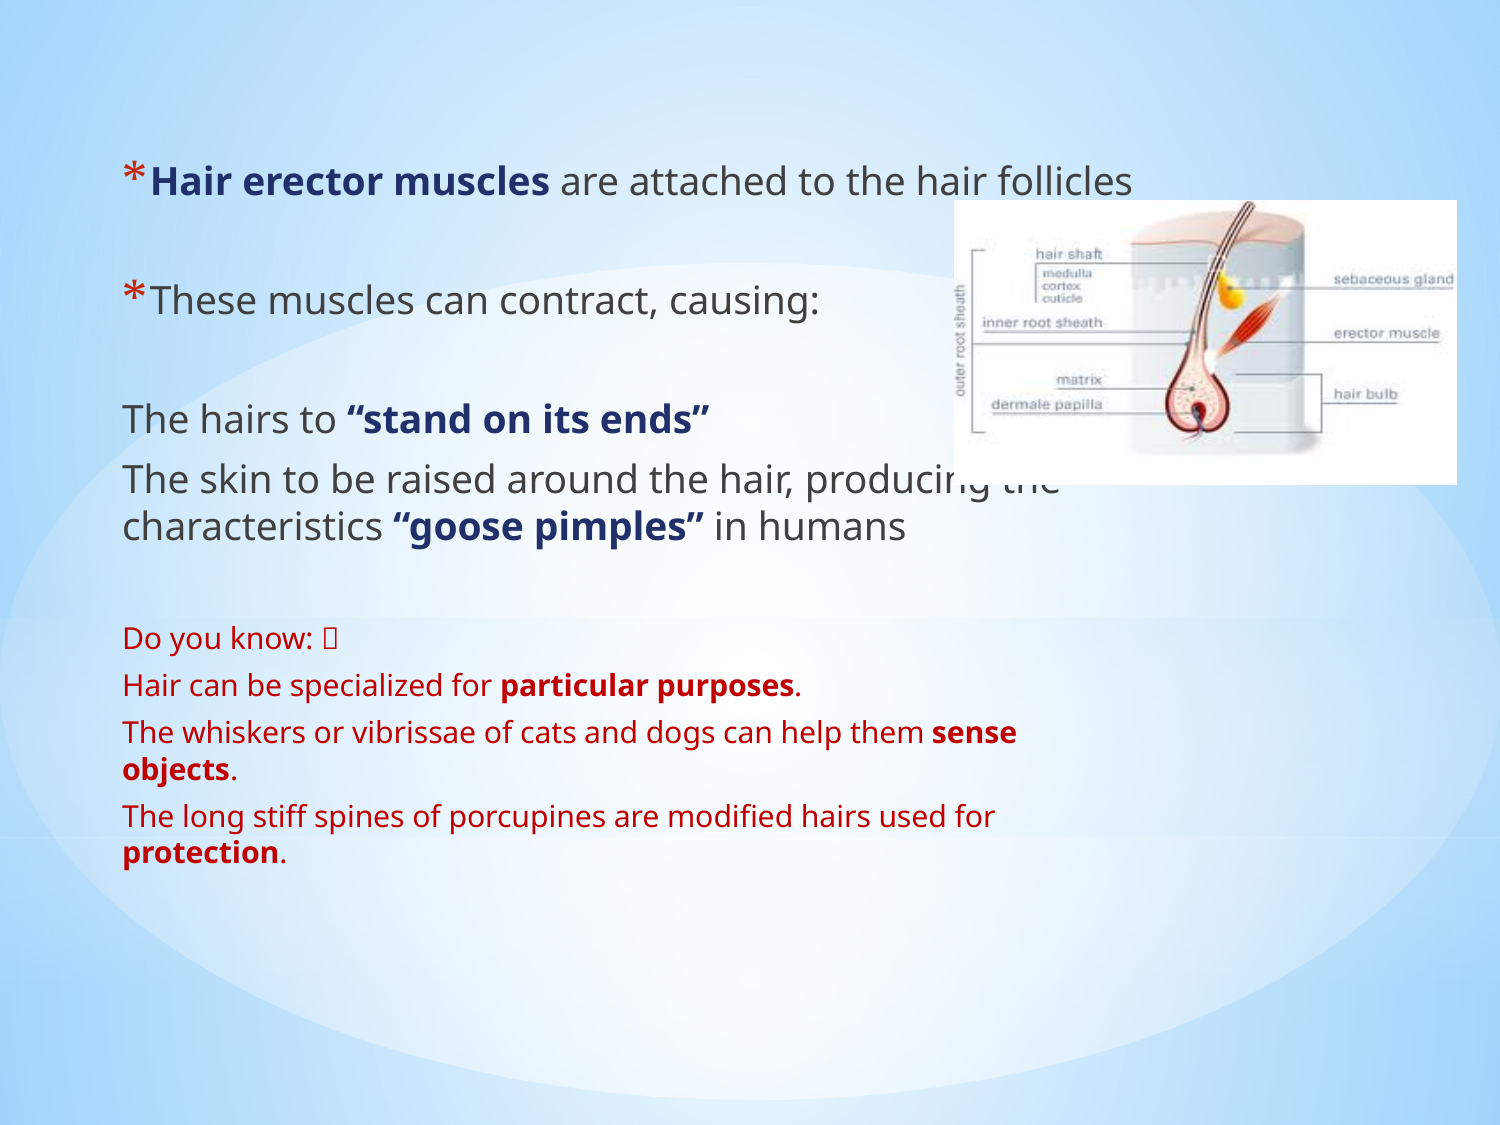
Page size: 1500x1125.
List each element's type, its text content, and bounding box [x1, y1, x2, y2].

list Hair erector muscles are attached to the hair follicles These muscles can contract, causing: The hairs to “stand on its ends” The skin to be raised around the hair, producing the characteristics “goose pimples” in humans Do you know:  Hair can be specialized for particular purposes. The whiskers or vibrissae of cats and dogs can help them sense objects. The long stiff spines of porcupines are modified hairs used for protection. [100, 149, 1151, 929]
picture [954, 200, 1458, 485]
